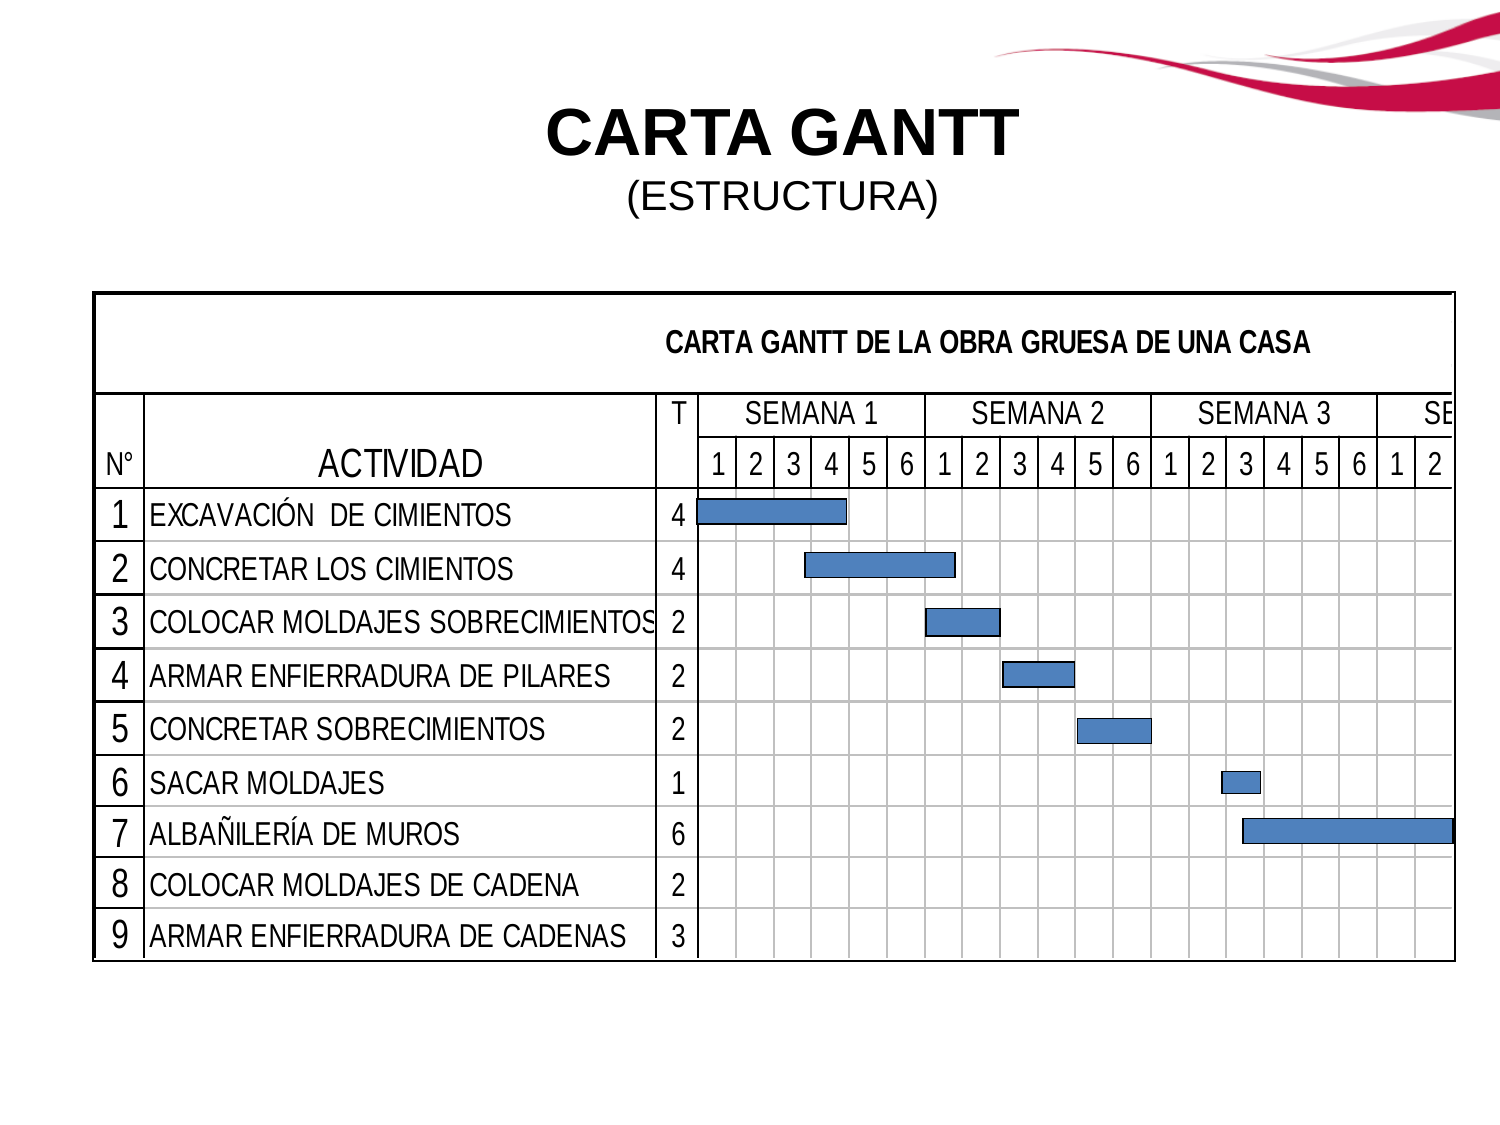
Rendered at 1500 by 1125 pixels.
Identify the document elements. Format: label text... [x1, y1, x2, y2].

picture [920, 0, 1500, 140]
text_box CARTA GANTT (ESTRUCTURA) [530, 81, 1036, 227]
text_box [93, 292, 1454, 961]
